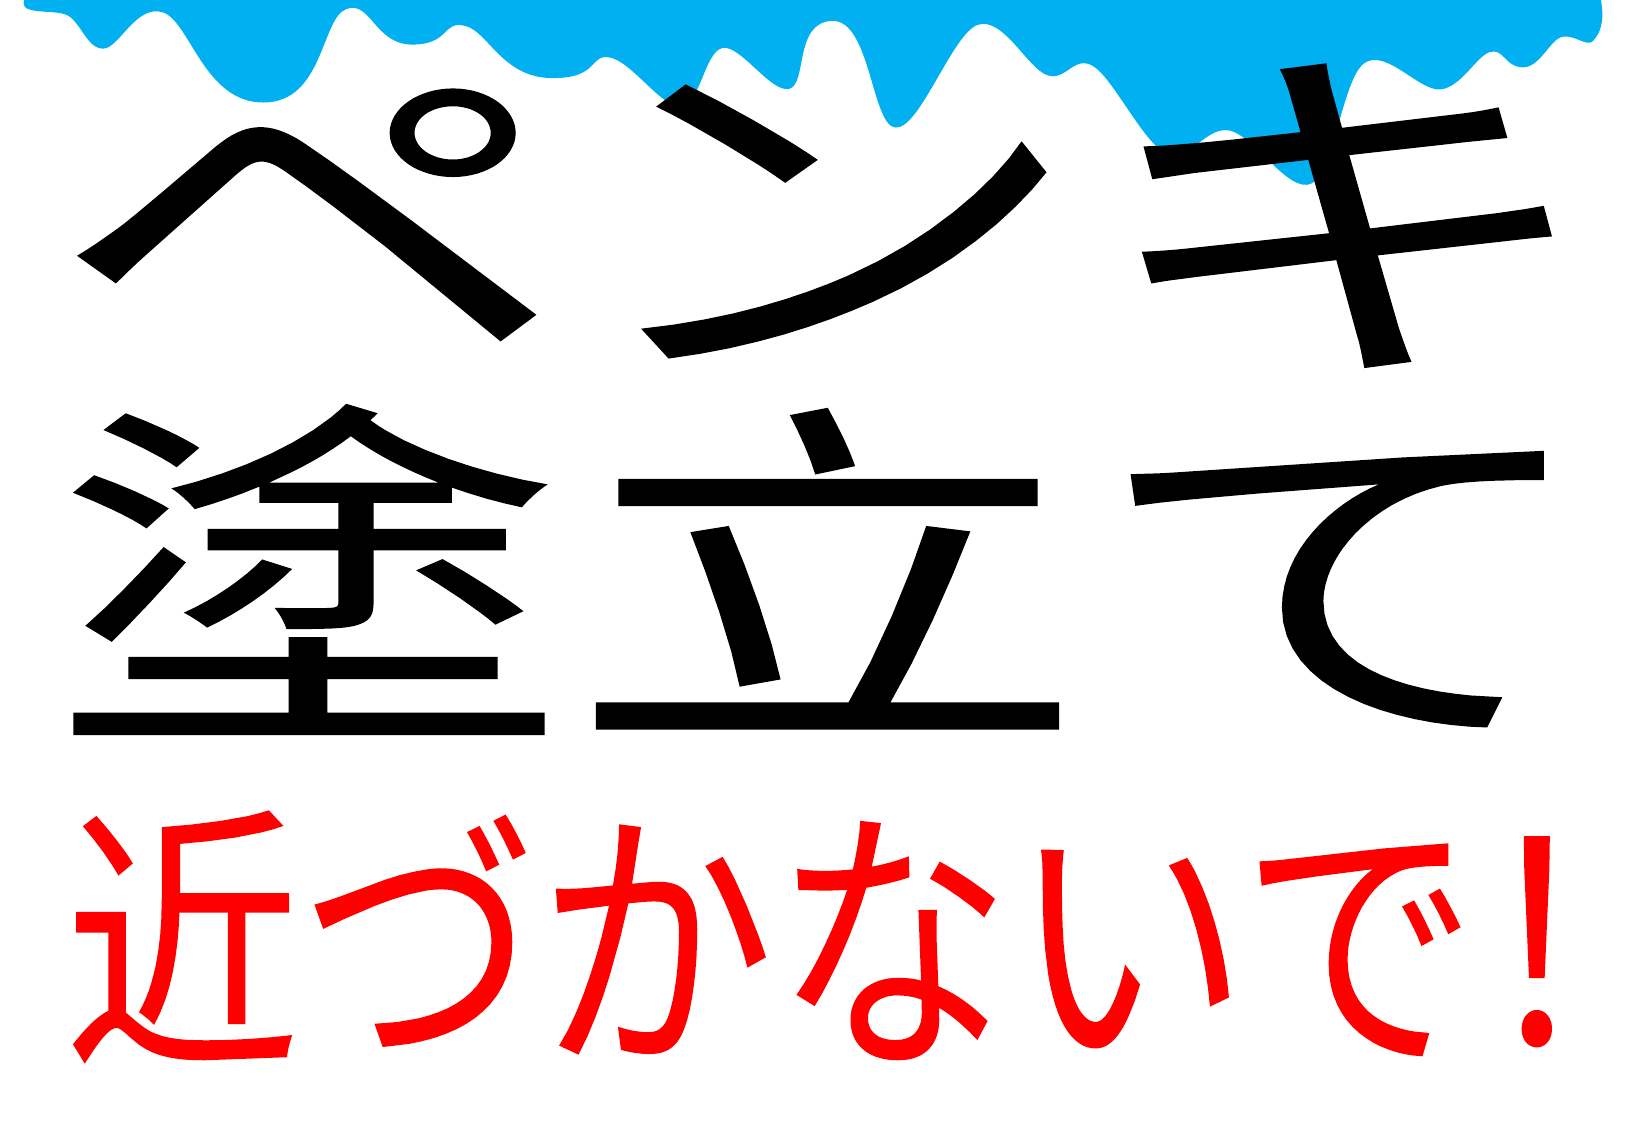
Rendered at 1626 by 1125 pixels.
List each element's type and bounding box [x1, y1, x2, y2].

text_box [21, 0, 1605, 187]
